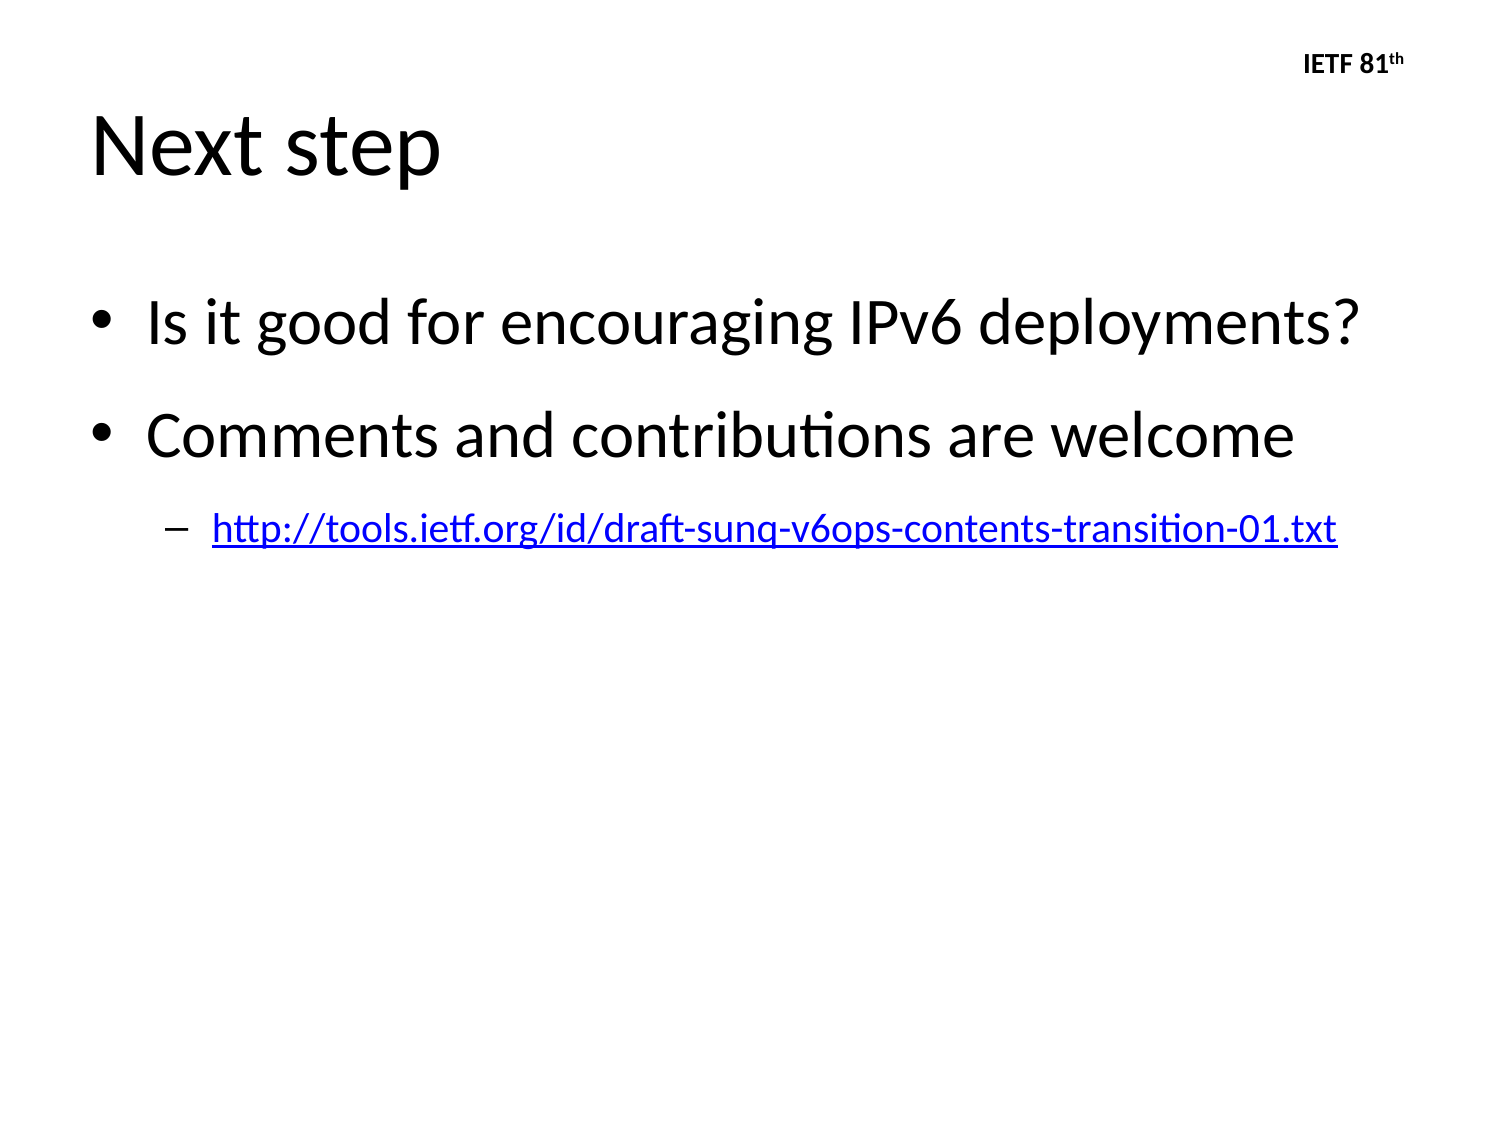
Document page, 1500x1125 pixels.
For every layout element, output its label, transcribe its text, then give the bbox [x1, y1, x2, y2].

title Next step [74, 44, 1426, 233]
list Is it good for encouraging IPv6 deployments? Comments and contributions are welcome http://tools.ietf.org/id/draft-sunq-v6ops-contents-transition-01.txt [74, 262, 1426, 1006]
